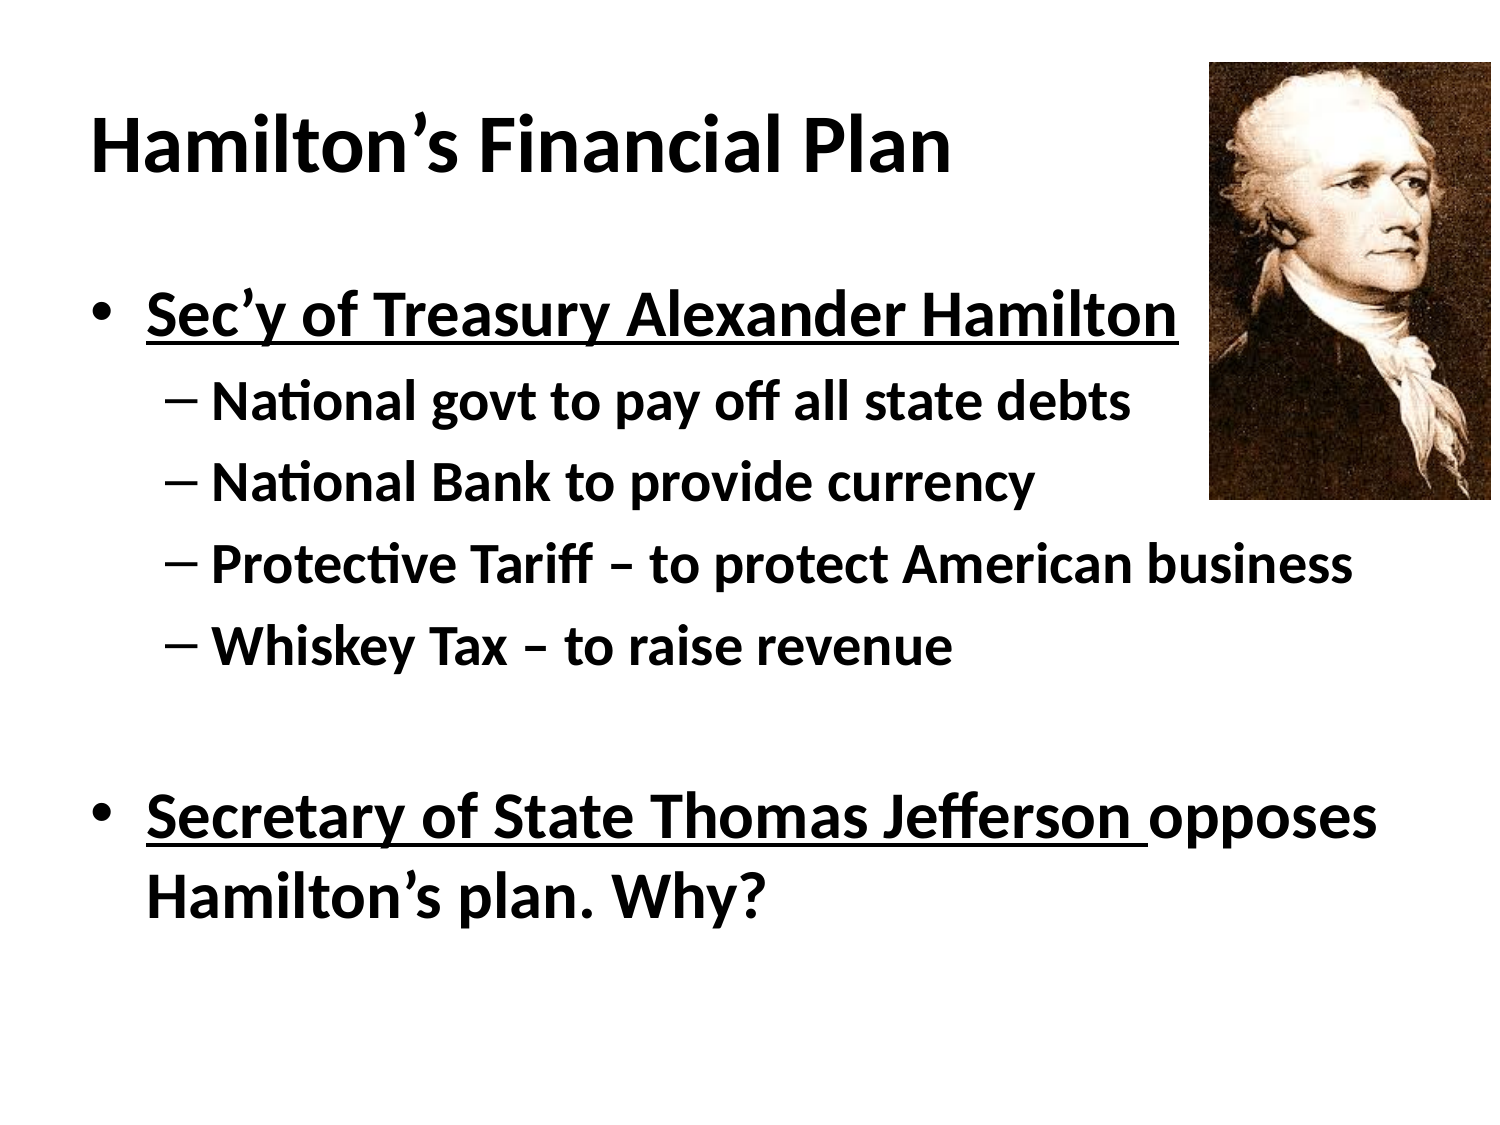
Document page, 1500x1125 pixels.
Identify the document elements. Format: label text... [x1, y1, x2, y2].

title Hamilton’s Financial Plan [75, 45, 1425, 233]
list Sec’y of Treasury Alexander Hamilton National govt to pay off all state debts National Bank to provide currency Protective Tariff – to protect American business Whiskey Tax – to raise revenue Secretary of State Thomas Jefferson opposes Hamilton’s plan. Why? [75, 262, 1425, 1005]
picture [1209, 61, 1491, 500]
